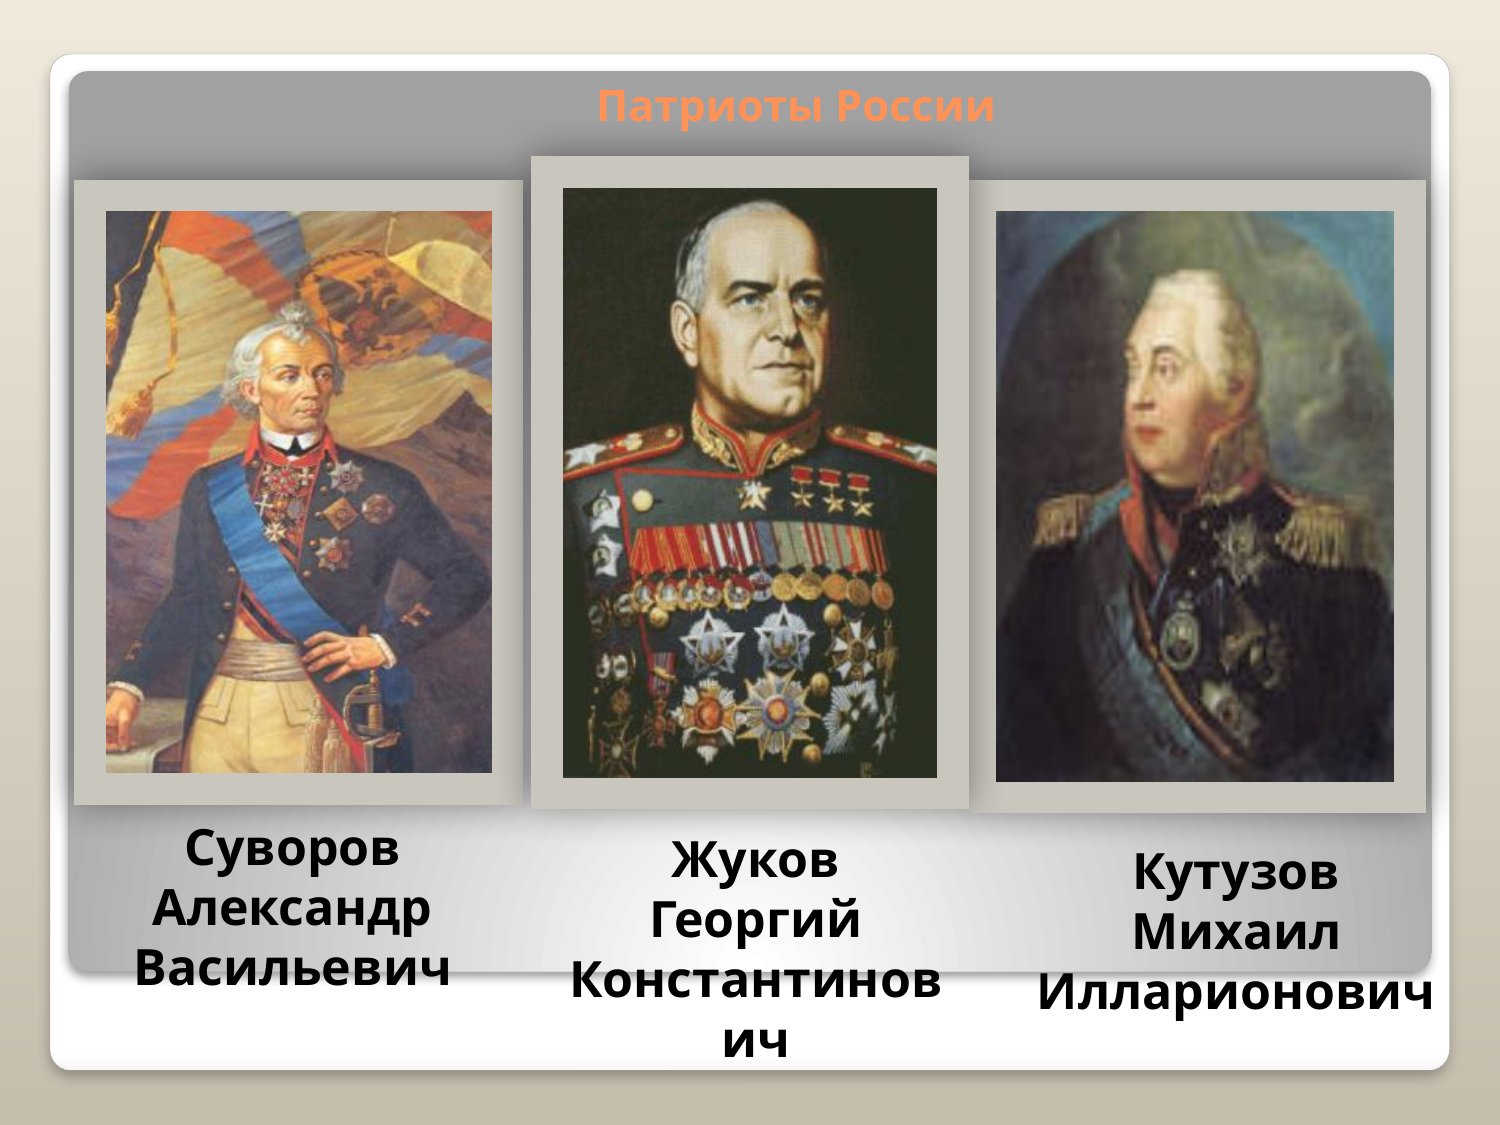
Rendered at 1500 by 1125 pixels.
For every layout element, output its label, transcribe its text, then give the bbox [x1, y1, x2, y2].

text_box Суворов Александр Васильевич [105, 808, 481, 1004]
picture [105, 210, 493, 774]
picture [995, 210, 1395, 782]
picture [562, 187, 938, 779]
text_box Патриоты России [242, 70, 1350, 138]
text_box Жуков Георгий Константинович [550, 820, 961, 1075]
text_box Кутузов Михаил Илларионович [1007, 831, 1465, 1027]
